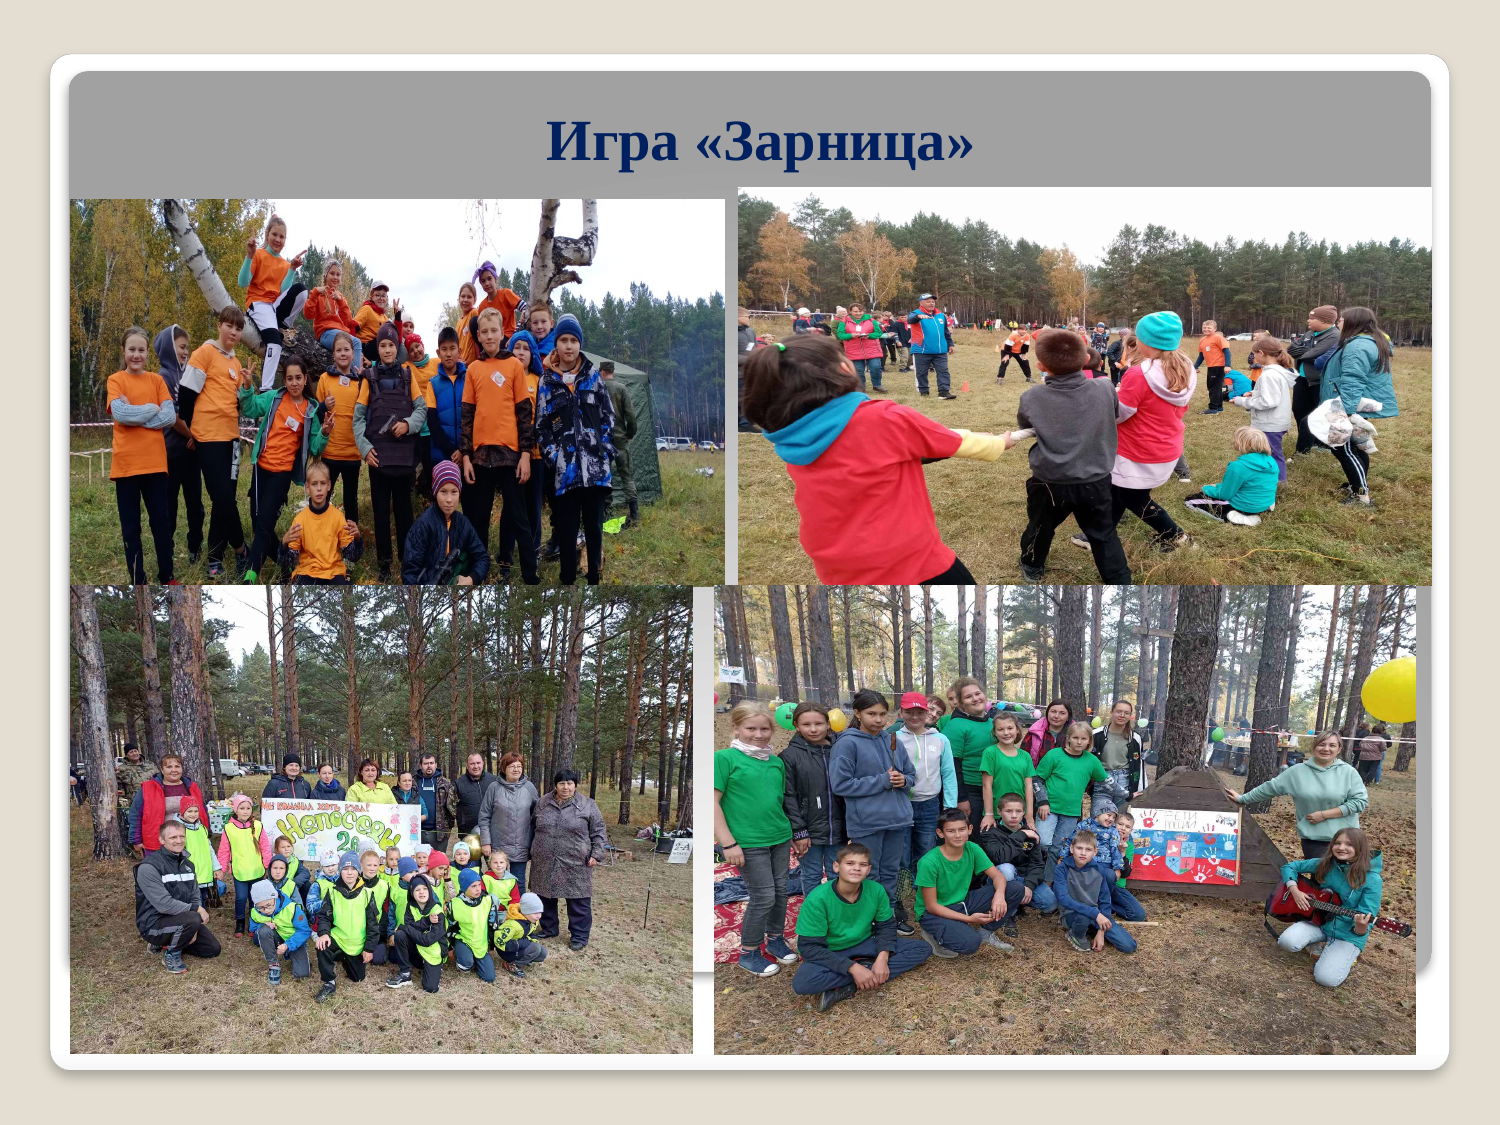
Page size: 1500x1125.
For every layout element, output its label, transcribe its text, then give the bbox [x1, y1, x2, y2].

list Игра «Зарница» [82, 86, 1425, 200]
list Игра «Зарница» [699, 599, 707, 774]
picture [70, 187, 1432, 1055]
